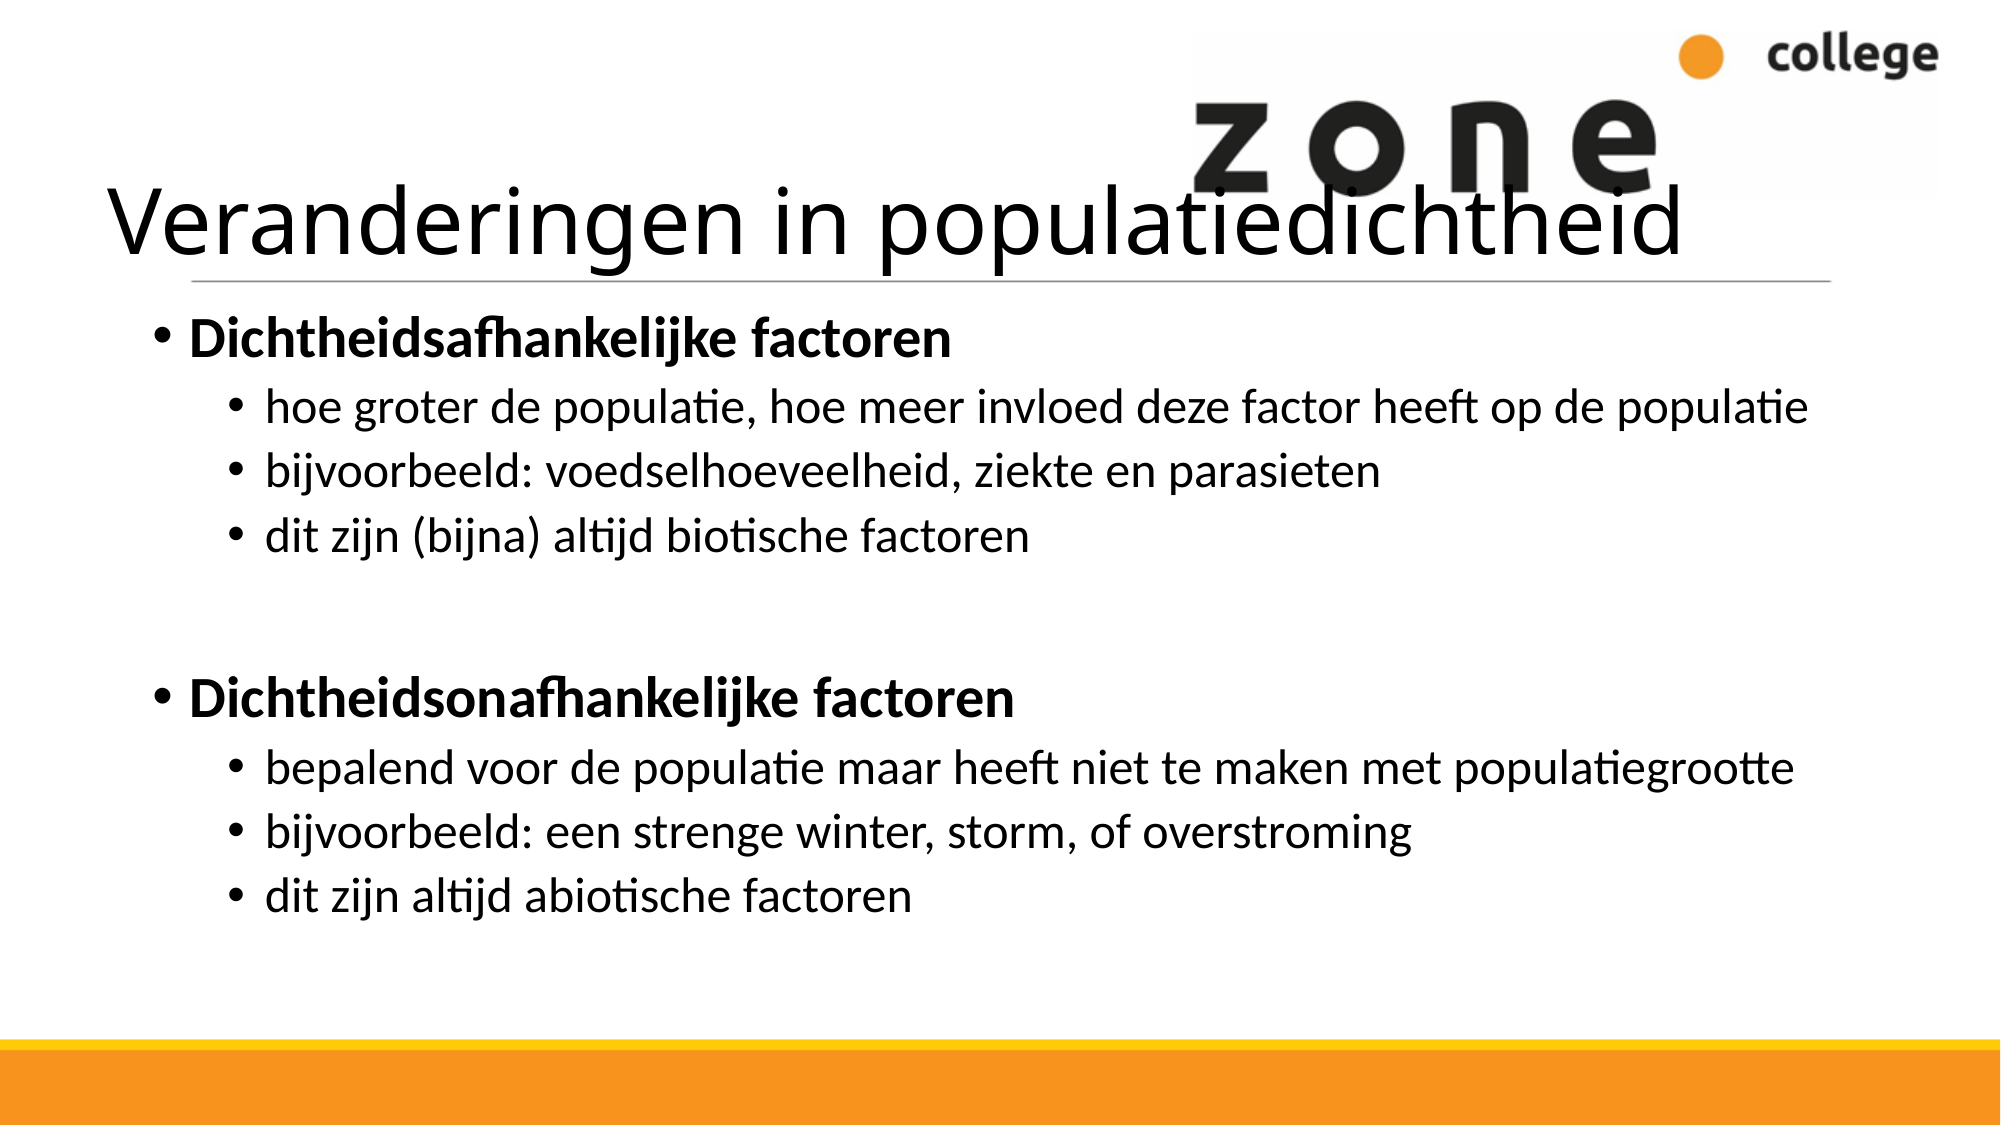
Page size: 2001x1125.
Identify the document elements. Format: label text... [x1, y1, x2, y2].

list Dichtheidsafhankelijke factoren hoe groter de populatie, hoe meer invloed deze factor heeft op de populatie bijvoorbeeld: voedselhoeveelheid, ziekte en parasieten dit zijn (bijna) altijd biotische factoren Dichtheidsonafhankelijke factoren bepalend voor de populatie maar heeft niet te maken met populatiegrootte bijvoorbeeld: een strenge winter, storm, of overstroming dit zijn altijd abiotische factoren [137, 299, 1863, 1014]
picture [0, 0, 2001, 1125]
title Veranderingen in populatiedichtheid [92, 116, 1818, 334]
